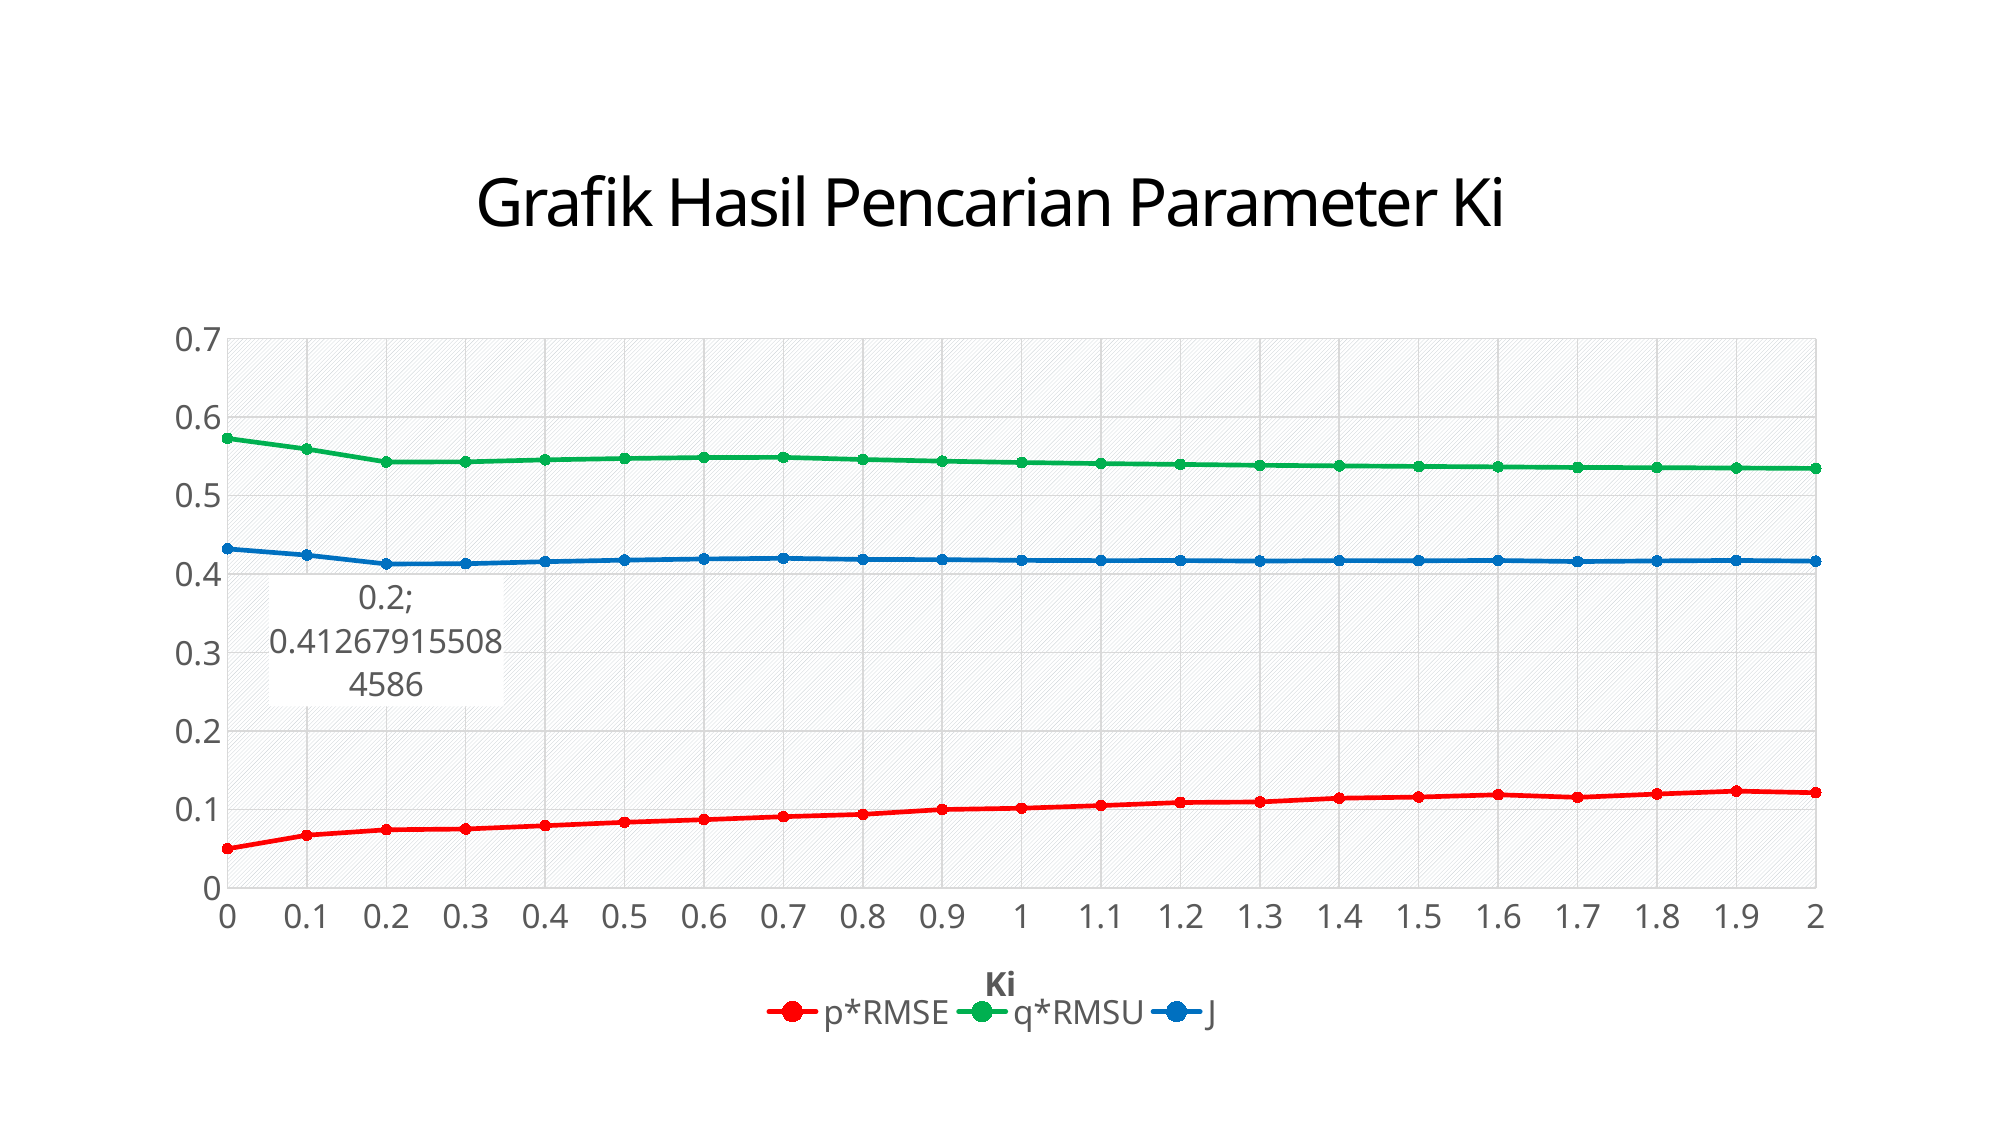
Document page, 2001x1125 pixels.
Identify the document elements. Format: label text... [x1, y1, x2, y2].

title Grafik Hasil Pencarian Parameter Ki [107, 81, 1875, 330]
chart [110, 299, 1876, 1044]
